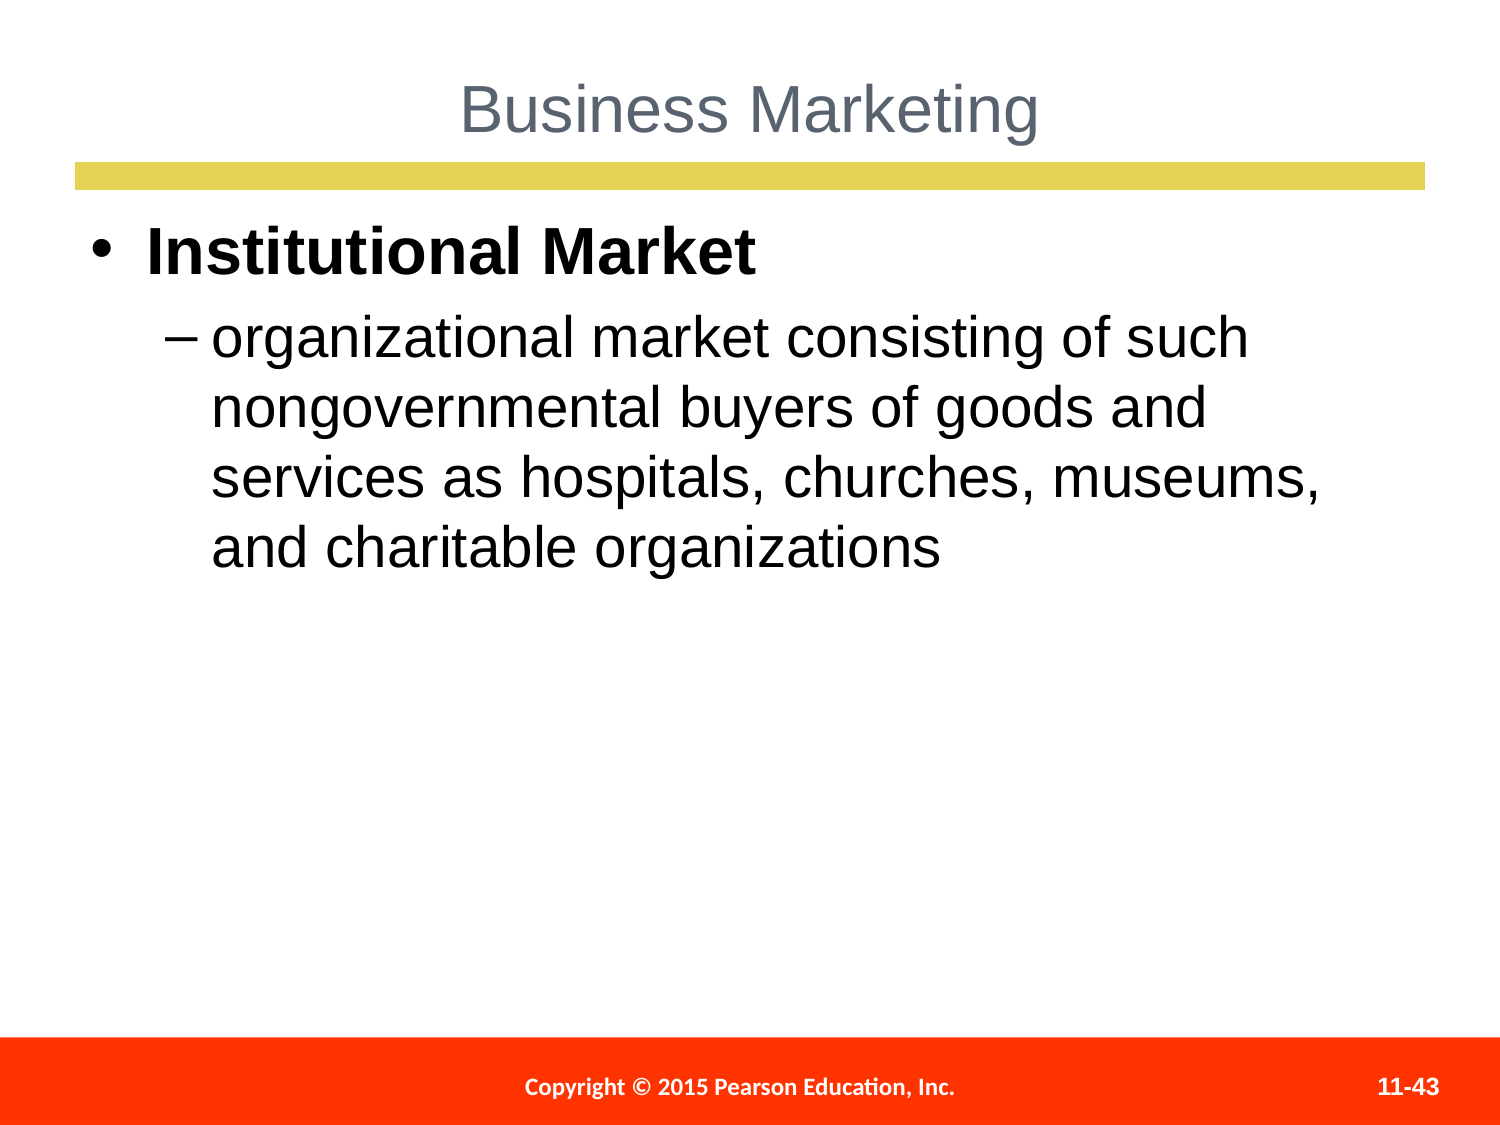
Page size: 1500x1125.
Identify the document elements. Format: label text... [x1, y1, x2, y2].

title Business Marketing [74, 12, 1426, 199]
list Institutional Market organizational market consisting of such nongovernmental buyers of goods and services as hospitals, churches, museums, and charitable organizations [74, 199, 1426, 1006]
